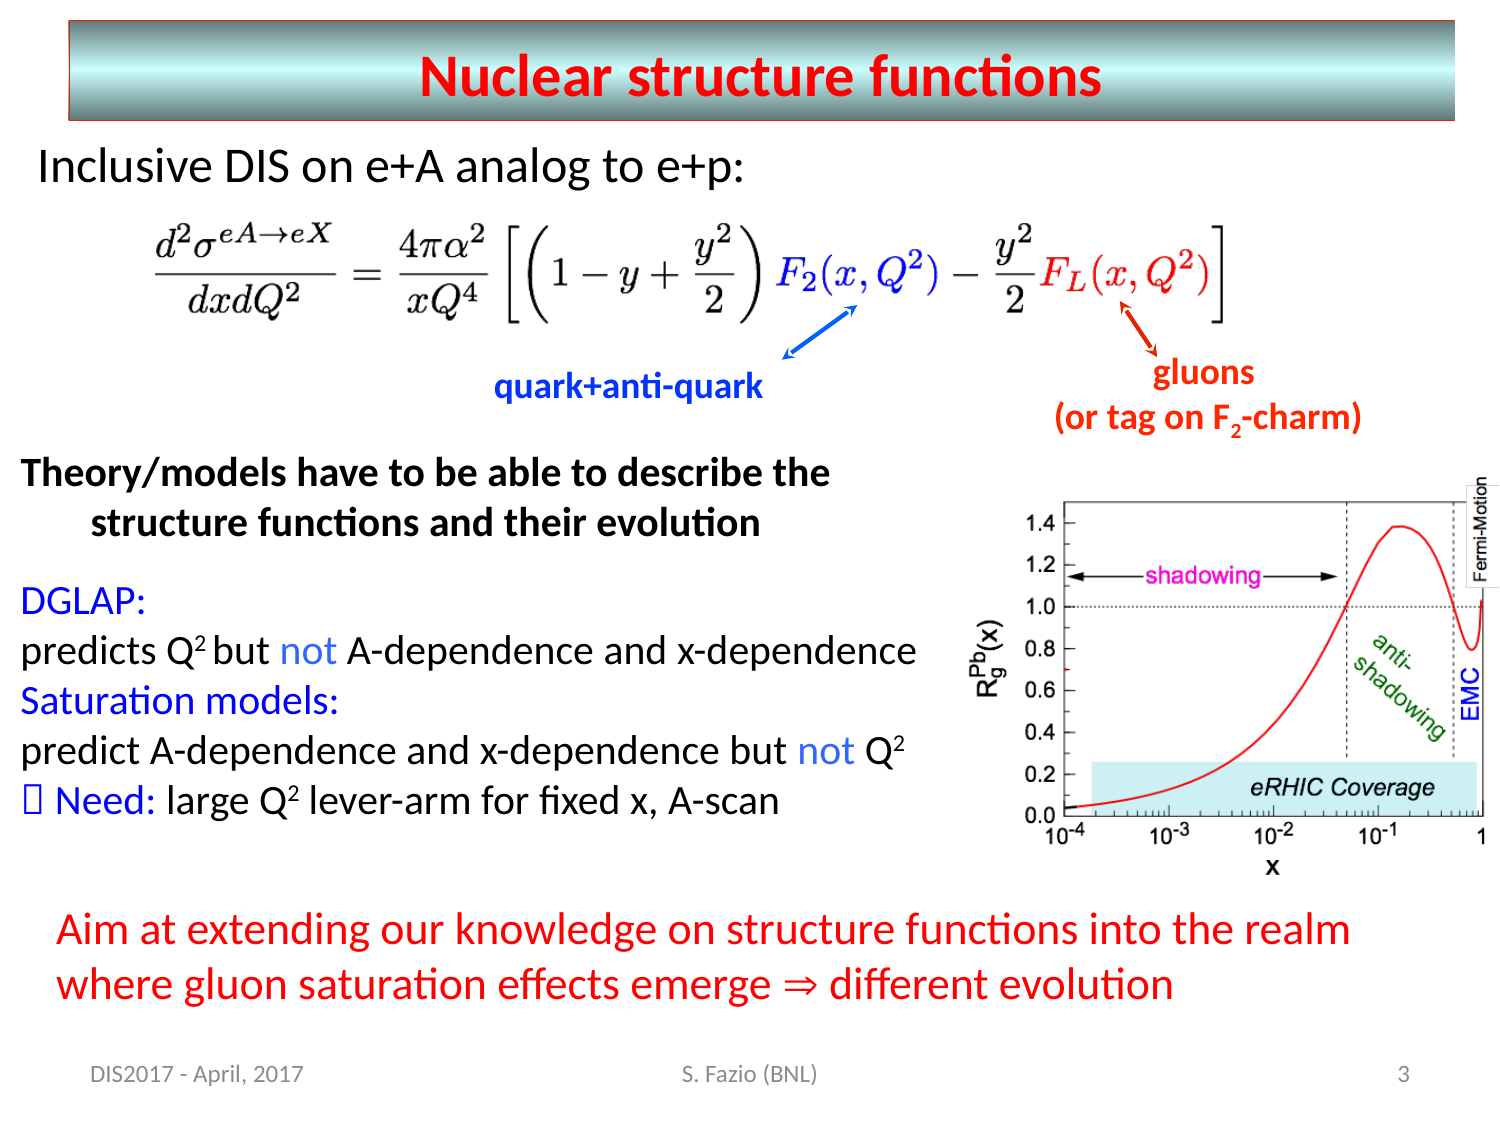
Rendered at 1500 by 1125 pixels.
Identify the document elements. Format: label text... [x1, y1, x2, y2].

footer S. Fazio (BNL) [512, 1042, 988, 1103]
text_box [154, 221, 1386, 447]
text_box Inclusive DIS on e+A analog to e+p: [22, 124, 762, 202]
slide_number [75, 1042, 425, 1103]
text_box DGLAP: predicts Q2 but not A-dependence and x-dependence Saturation models: predict A-dependence and x-dependence but not Q2  Need: large Q2 lever-arm for fixed x, A-scan [5, 565, 933, 830]
text_box Theory/models have to be able to describe the structure functions and their evolution [0, 436, 853, 554]
text_box Aim at extending our knowledge on structure functions into the realm where gluon saturation effects emerge ⇒ different evolution [41, 890, 1455, 1018]
text_box Nuclear structure functions [68, 20, 1455, 121]
picture [962, 476, 1500, 878]
slide_number 3 [1074, 1042, 1425, 1103]
